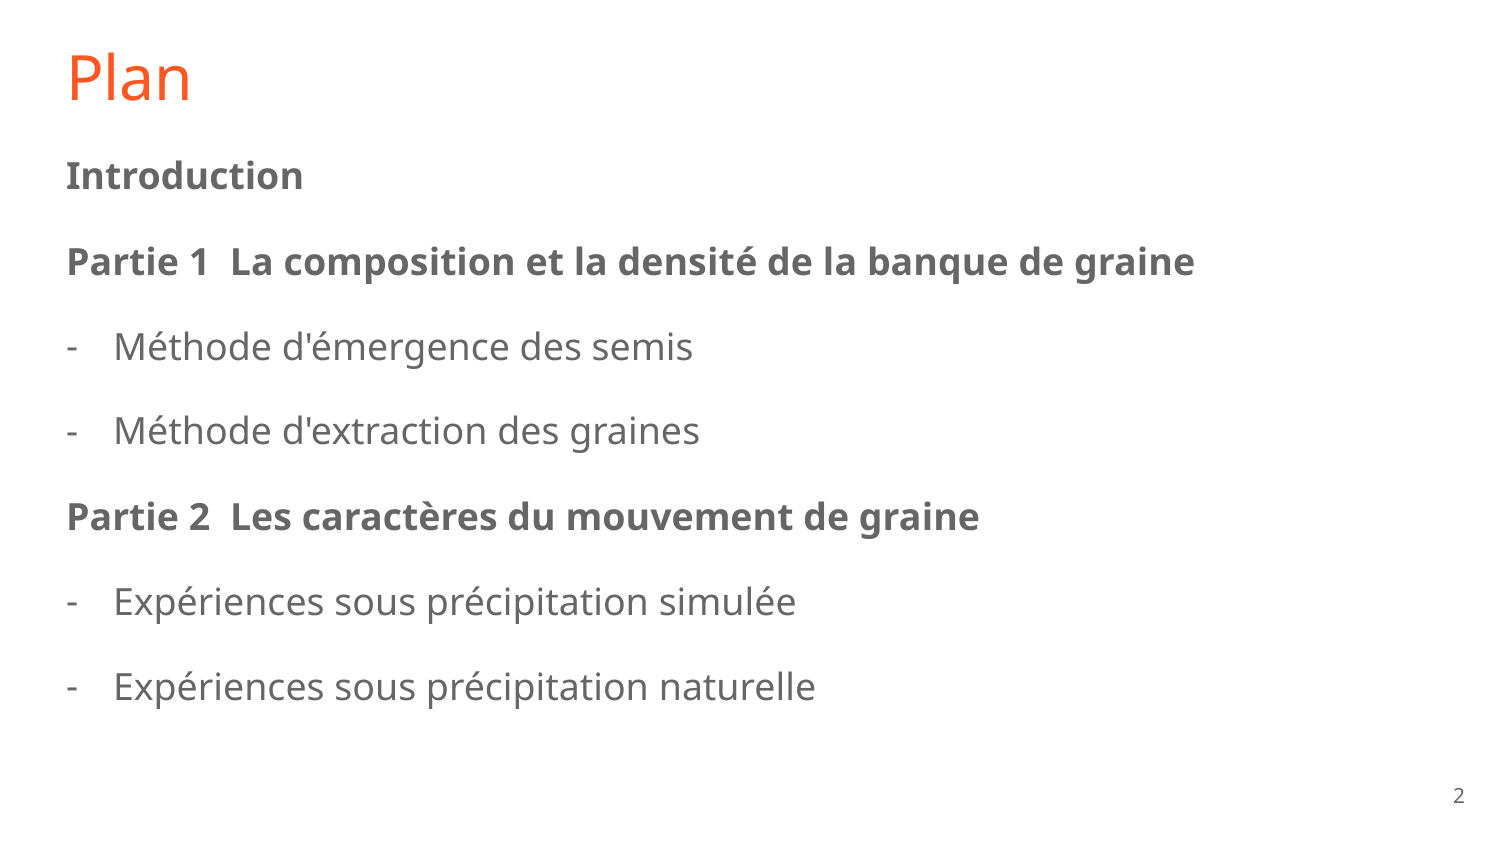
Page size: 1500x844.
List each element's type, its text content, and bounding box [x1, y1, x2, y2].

slide_number 2 [1389, 764, 1480, 830]
list Introduction Partie 1 La composition et la densité de la banque de graine Méthode d'émergence des semis Méthode d'extraction des graines Partie 2 Les caractères du mouvement de graine Expériences sous précipitation simulée Expériences sous précipitation naturelle [51, 130, 1449, 692]
title Plan [51, 23, 1449, 117]
